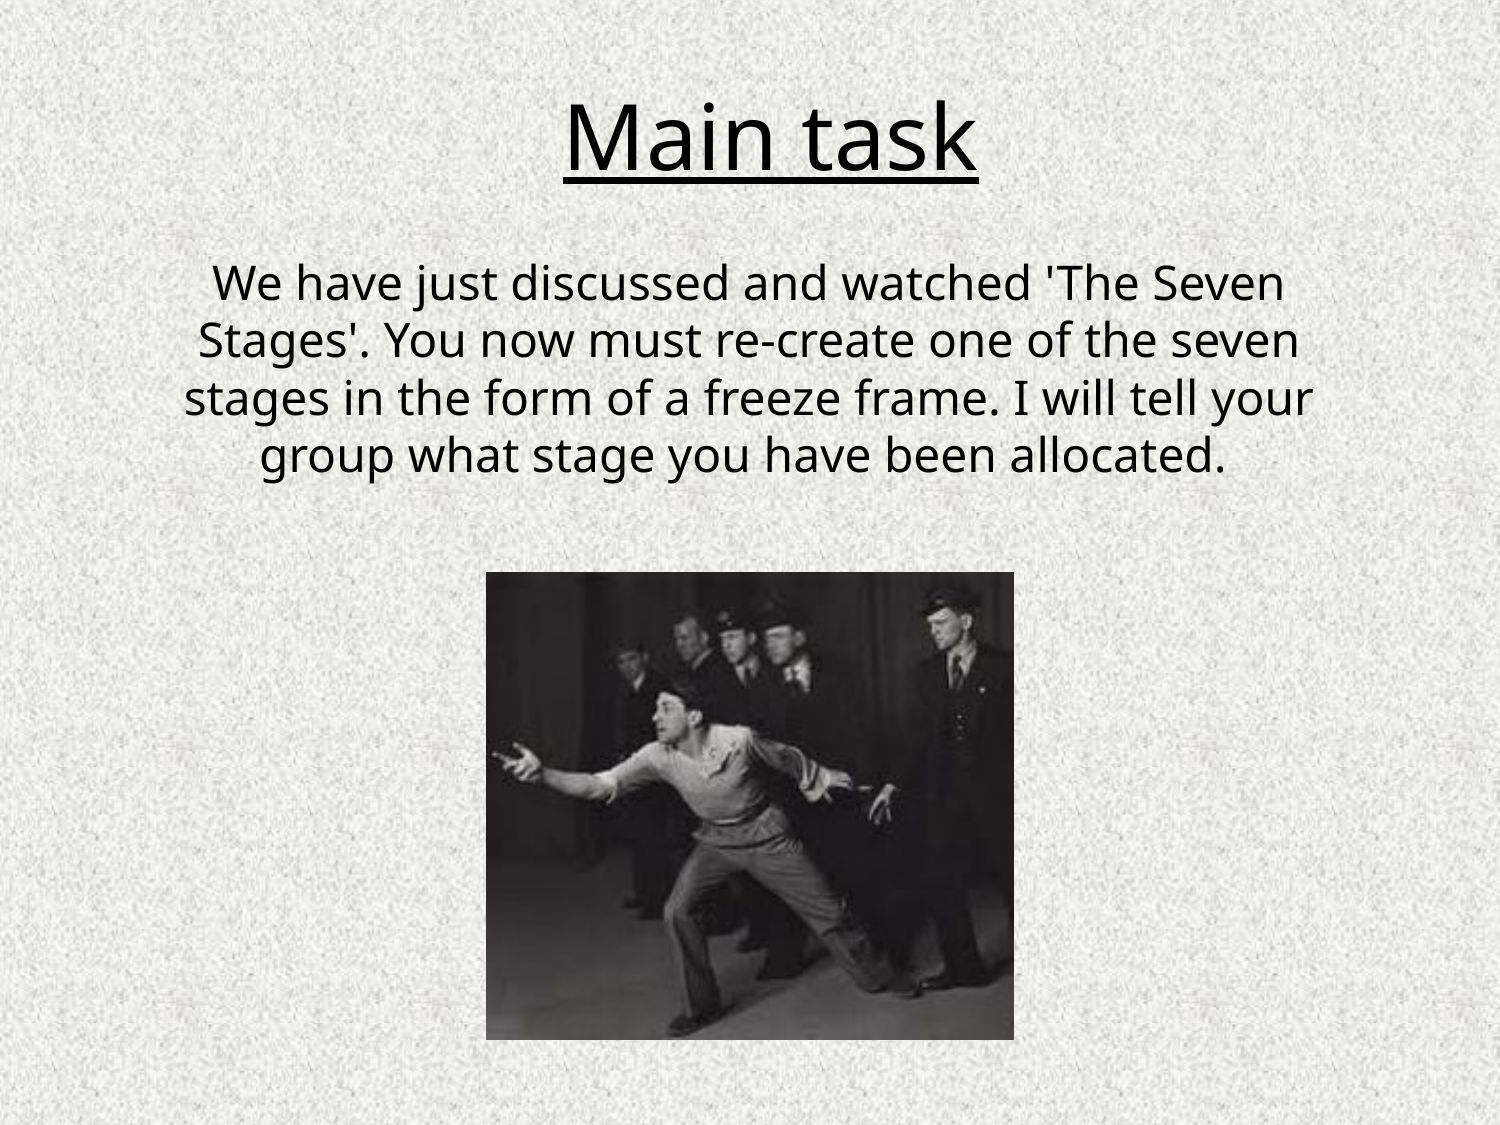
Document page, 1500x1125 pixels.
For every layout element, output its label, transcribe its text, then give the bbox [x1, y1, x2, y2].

subtitle We have just discussed and watched 'The Seven Stages'. You now must re-create one of the seven stages in the form of a freeze frame. I will tell your group what stage you have been allocated. [116, 244, 1384, 533]
picture [0, 0, 1500, 1125]
title Main task [133, 12, 1410, 255]
